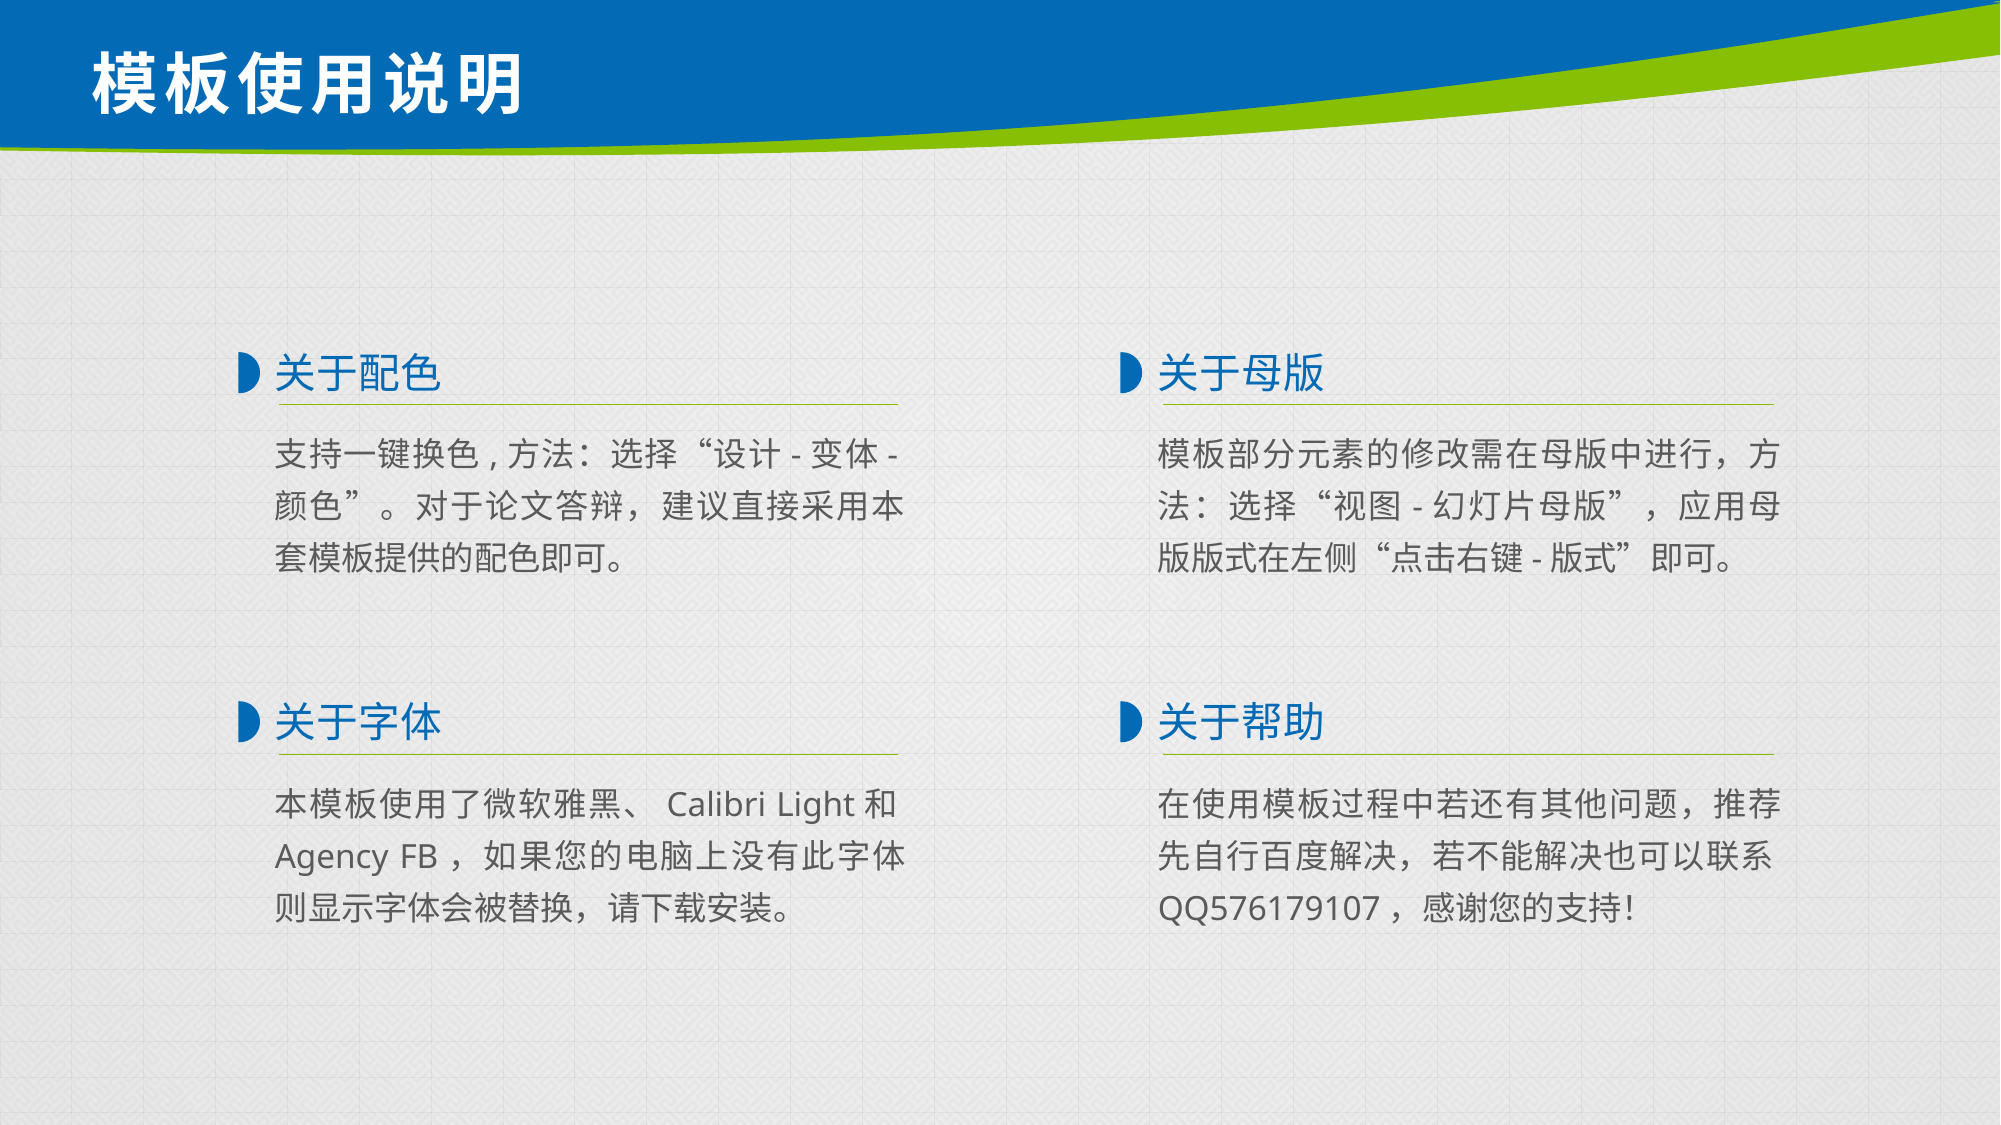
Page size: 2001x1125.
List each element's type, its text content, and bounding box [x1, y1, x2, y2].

text_box 关于配色 [260, 339, 505, 404]
text_box 关于字体 [260, 688, 505, 754]
text_box 在使用模板过程中若还有其他问题，推荐先自行百度解决，若不能解决也可以联系QQ576179107，感谢您的支持！ [1143, 763, 1798, 935]
text_box 支持一键换色,方法：选择“设计-变体-颜色”。对于论文答辩，建议直接采用本套模板提供的配色即可。 [260, 413, 921, 585]
text_box [1119, 351, 1144, 395]
text_box [237, 351, 262, 395]
text_box 本模板使用了微软雅黑、Calibri Light和Agency FB，如果您的电脑上没有此字体则显示字体会被替换，请下载安装。 [260, 763, 921, 935]
text_box 模板部分元素的修改需在母版中进行，方法：选择“视图-幻灯片母版”，应用母版版式在左侧“点击右键-版式”即可。 [1143, 413, 1798, 585]
title 模板使用说明 [76, 42, 1087, 131]
picture [0, 55, 2000, 1125]
text_box [1119, 700, 1144, 744]
text_box [237, 700, 262, 744]
text_box 关于母版 [1143, 339, 1388, 404]
text_box 关于帮助 [1143, 688, 1388, 754]
